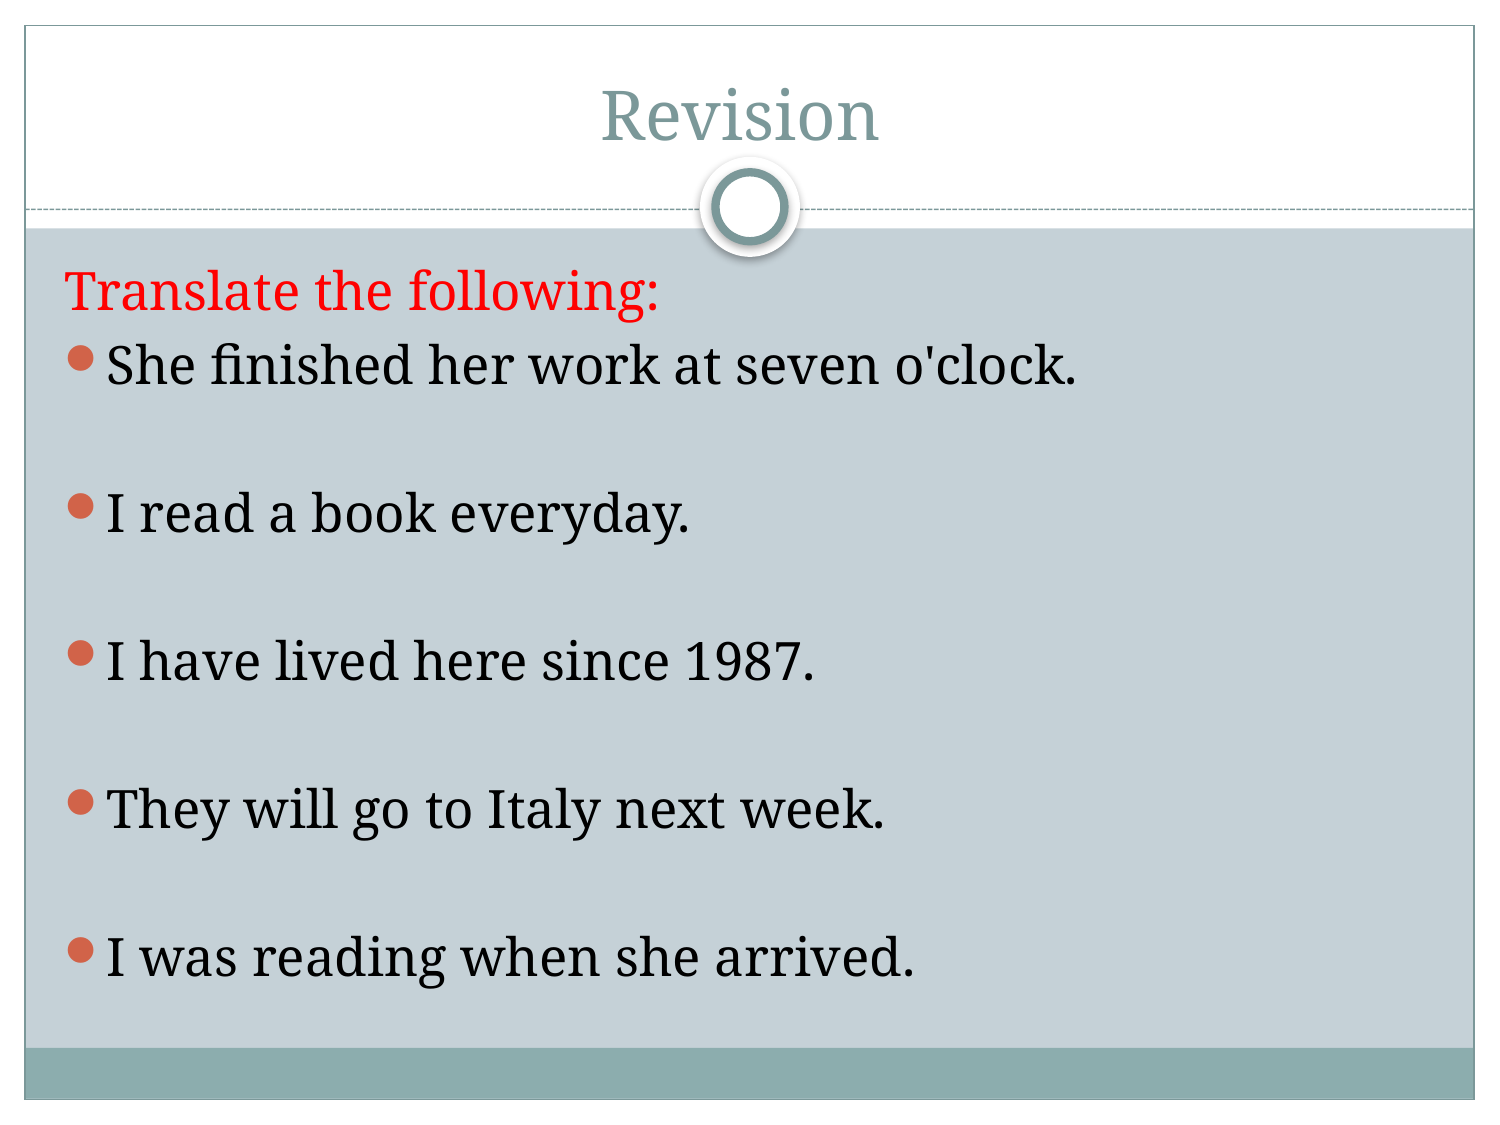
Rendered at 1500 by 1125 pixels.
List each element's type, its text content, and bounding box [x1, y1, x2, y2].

title Revision [49, 37, 1450, 162]
list Translate the following: She finished her work at seven o'clock. I read a book everyday. I have lived here since 1987. They will go to Italy next week. I was reading when she arrived. [49, 250, 1445, 1001]
